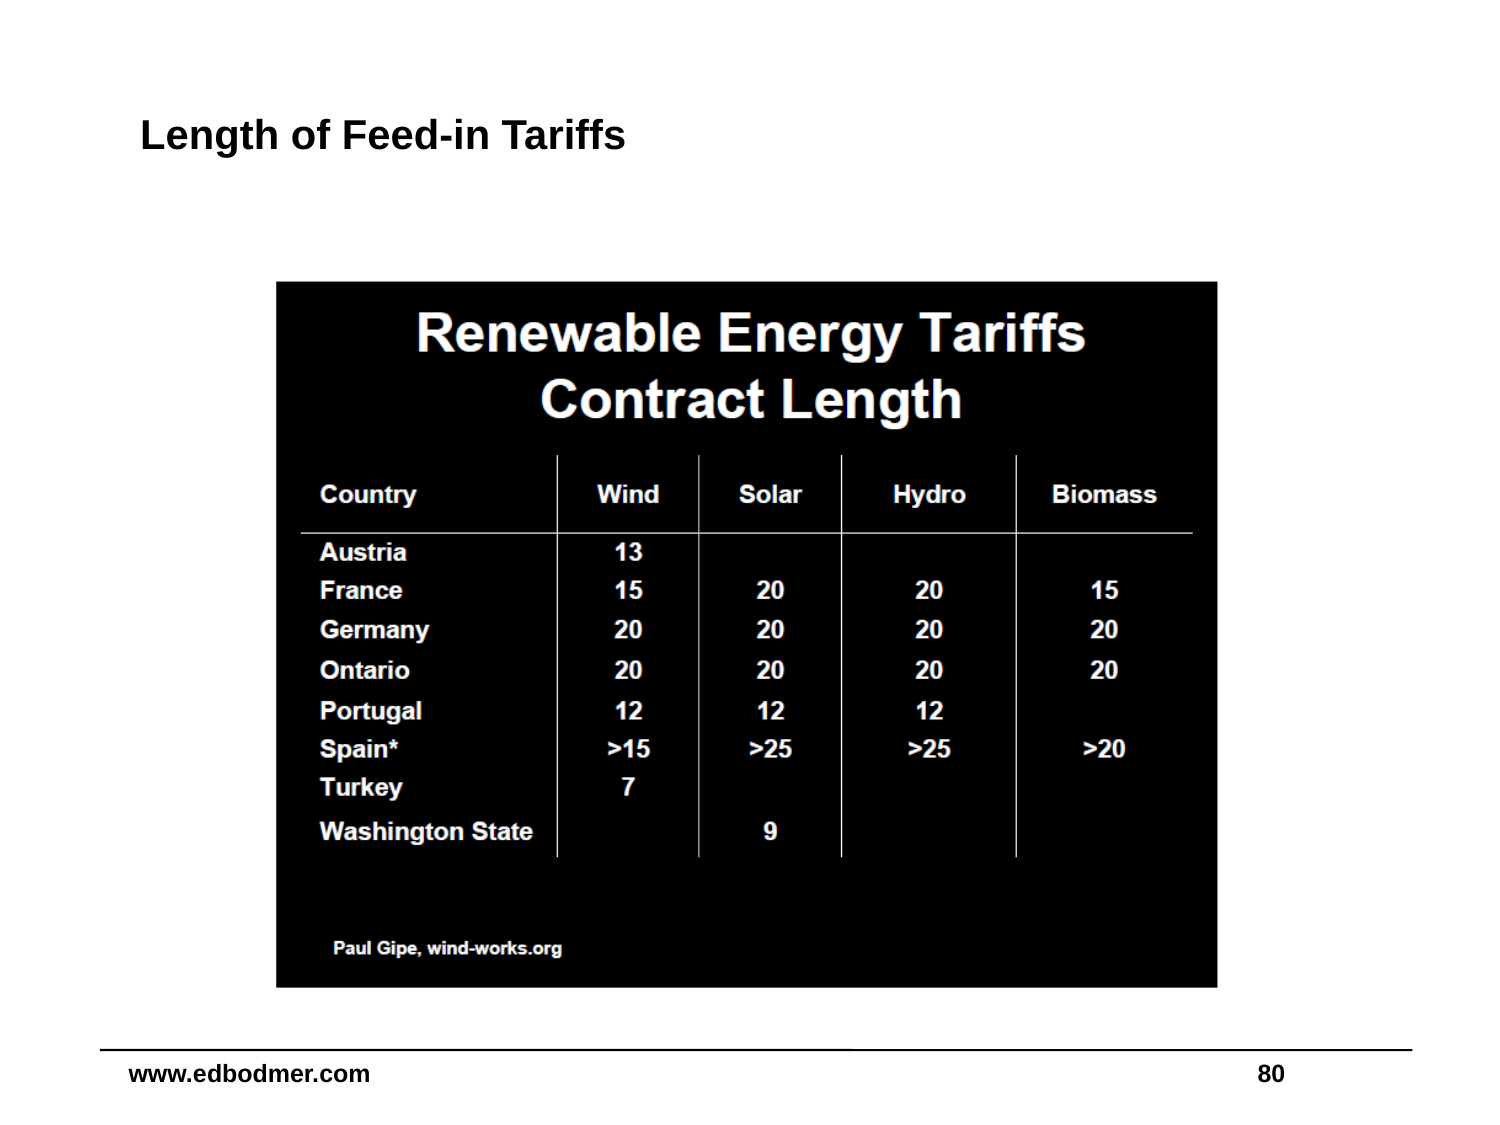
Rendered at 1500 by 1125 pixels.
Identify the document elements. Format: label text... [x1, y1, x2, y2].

title Length of Feed-in Tariffs [124, 99, 1288, 226]
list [264, 262, 1236, 1006]
